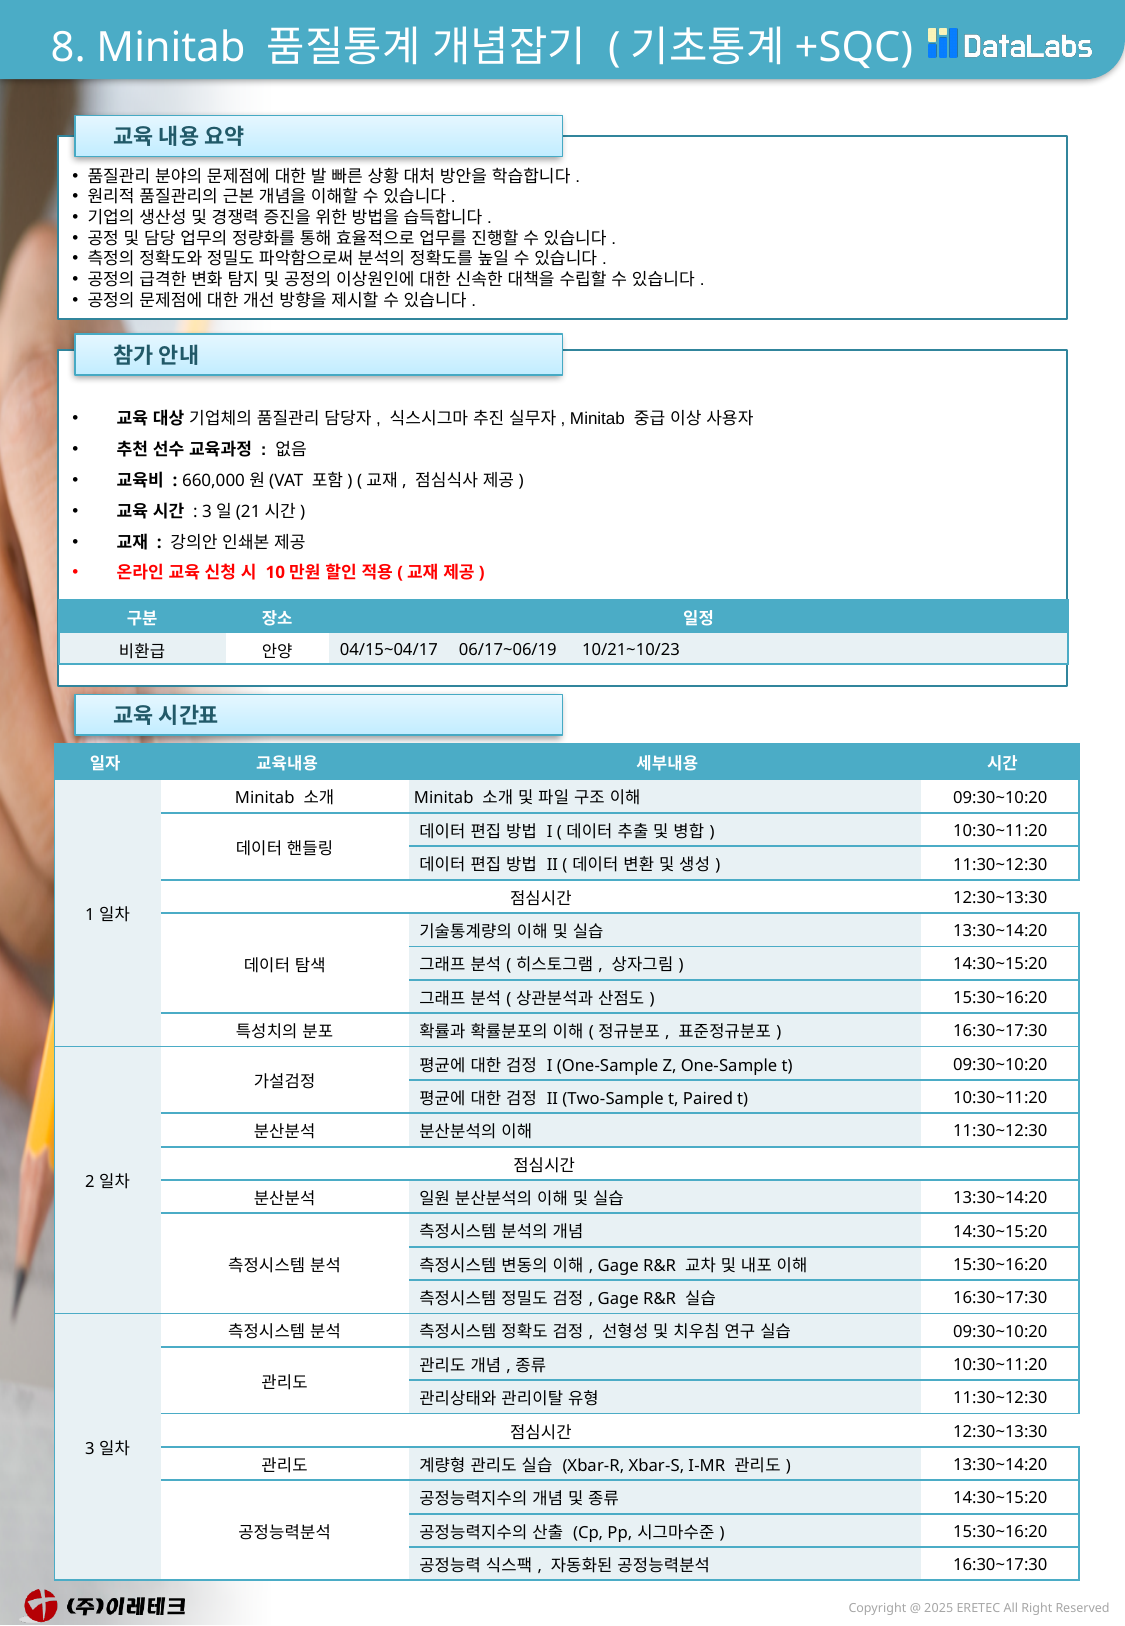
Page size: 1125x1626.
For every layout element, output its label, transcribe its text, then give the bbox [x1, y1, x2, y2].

table_cell 11:30~12:30 [921, 1381, 1078, 1413]
table_header 세부내용 [409, 745, 921, 779]
table_cell 관리도 [161, 1348, 409, 1413]
table_cell 기술통계량의 이해 및 실습 [409, 914, 921, 946]
table_cell 공정능력지수의 산출 (Cp, Pp,시그마수준) [409, 1515, 921, 1546]
table_cell Minitab 소개 및 파일 구조 이해 [409, 780, 921, 812]
table_header 구분 [60, 601, 226, 631]
table_cell 분산분석의 이해 [409, 1114, 921, 1146]
table_header 일자 [55, 745, 161, 779]
table_cell 확률과 확률분포의 이해(정규분포, 표준정규분포) [409, 1014, 921, 1046]
table_cell 13:30~14:20 [921, 1181, 1078, 1212]
table_header 교육내용 [161, 745, 409, 779]
table_header 시간 [921, 745, 1078, 779]
table_cell 비환급 [60, 633, 226, 663]
table_cell 데이터 편집 방법 II (데이터 변환 및 생성) [409, 847, 921, 879]
table_cell 13:30~14:20 [921, 914, 1078, 946]
table_cell 안양 [226, 633, 329, 663]
table_cell 데이터 핸들링 [161, 814, 409, 879]
table_cell 가설검정 [161, 1047, 409, 1112]
table_cell 관리도 개념,종류 [409, 1348, 921, 1379]
table_cell 특성치의 분포 [161, 1014, 409, 1046]
table_cell 10:30~11:20 [921, 1348, 1078, 1379]
table_cell 분산분석 [161, 1114, 409, 1146]
table_cell 관리상태와 관리이탈 유형 [409, 1381, 921, 1413]
table_cell 15:30~16:20 [921, 981, 1078, 1012]
table_cell 측정시스템 분석 [161, 1214, 409, 1313]
table_cell 관리도 [161, 1448, 409, 1479]
text_box 교육 대상 기업체의 품질관리 담당자, 식스시그마 추진 실무자, Minitab 중급 이상 사용자 추천 선수 교육과정 : 없음 교육비 : 660,000원(VAT 포함) (교재, 점심식사 제공) 교육 시간 : 3일(21시간) 교재 : 강의안 인쇄본 제공 온라인 교육 신청 시 10만원 할인 적용(교재 제공) [57, 389, 1068, 590]
table_cell 1일차 [55, 780, 161, 1046]
table_cell 16:30~17:30 [921, 1014, 1078, 1046]
table_cell 점심시간 [161, 1414, 921, 1446]
table_cell 13:30~14:20 [921, 1448, 1078, 1479]
title 8. Minitab 품질통계 개념잡기 (기초통계+SQC) [35, 9, 1049, 80]
table_cell 15:30~16:20 [921, 1515, 1078, 1546]
table_cell 평균에 대한 검정 I (One-Sample Z, One-Sample t) [409, 1047, 921, 1079]
table_cell 공정능력지수의 개념 및 종류 [409, 1481, 921, 1513]
table_cell 11:30~12:30 [921, 1114, 1078, 1146]
text_box 품질관리 분야의 문제점에 대한 발 빠른 상황 대처 방안을 학습합니다. 원리적 품질관리의 근본 개념을 이해할 수 있습니다. 기업의 생산성 및 경쟁력 증진을 위한 방법을 습득합니다. 공정 및 담당 업무의 정량화를 통해 효율적으로 업무를 진행할 수 있습니다. 측정의 정확도와 정밀도 파악함으로써 분석의 정확도를 높일 수 있습니다. 공정의 급격한 변화 탐지 및 공정의 이상원인에 대한 신속한 대책을 수립할 수 있습니다. 공정의 문제점에 대한 개선 방향을 제시할 수 있습니다. [57, 157, 1068, 317]
text_box 교육 내용 요약 [74, 115, 563, 157]
table_cell 측정시스템 정확도 검정, 선형성 및 치우침 연구 실습 [409, 1314, 921, 1346]
table_cell 14:30~15:20 [921, 1481, 1078, 1513]
table_cell 2일차 [55, 1047, 161, 1313]
table_cell 그래프 분석(히스토그램, 상자그림) [409, 947, 921, 979]
text_box [55, 134, 1070, 321]
table_cell 11:30~12:30 [921, 847, 1078, 879]
table_cell 공정능력 식스팩, 자동화된 공정능력분석 [409, 1548, 921, 1579]
table_cell 14:30~15:20 [921, 1214, 1078, 1246]
table_cell 09:30~10:20 [921, 1047, 1078, 1079]
table_cell 10:30~11:20 [921, 814, 1078, 845]
table_cell 데이터 탐색 [161, 914, 409, 1012]
table_cell 측정시스템 분석의 개념 [409, 1214, 921, 1246]
table_cell 계량형 관리도 실습 (Xbar-R, Xbar-S, I-MR 관리도) [409, 1448, 921, 1479]
table_cell 09:30~10:20 [921, 780, 1078, 812]
table_cell 12:30~13:30 [921, 881, 1079, 912]
table_cell 점심시간 [161, 1148, 1078, 1179]
table_cell 14:30~15:20 [921, 947, 1078, 979]
table_cell Minitab 소개 [161, 780, 409, 812]
table_cell 15:30~16:20 [921, 1248, 1078, 1279]
table_cell 04/15~04/17 06/17~06/19 10/21~10/23 [329, 633, 1067, 663]
table_header 장소 [226, 601, 329, 631]
table_cell 측정시스템 분석 [161, 1314, 409, 1346]
table_cell 측정시스템 변동의 이해, Gage R&R 교차 및 내포 이해 [409, 1248, 921, 1279]
table_cell 점심시간 [161, 881, 921, 912]
table_cell 측정시스템 정밀도 검정, Gage R&R 실습 [409, 1281, 921, 1313]
table_cell 3일차 [55, 1314, 161, 1579]
table_cell 그래프 분석(상관분석과 산점도) [409, 981, 921, 1012]
table_cell 공정능력분석 [161, 1481, 409, 1579]
table_cell 16:30~17:30 [921, 1548, 1078, 1579]
text_box [55, 348, 1070, 688]
text_box 참가 안내 [74, 333, 563, 376]
table_cell 분산분석 [161, 1181, 409, 1212]
table_cell 12:30~13:30 [921, 1414, 1079, 1446]
picture [0, 23, 1125, 1625]
table_header 일정 [329, 601, 1067, 631]
table_cell 16:30~17:30 [921, 1281, 1078, 1313]
text_box 교육 시간표 [74, 694, 563, 736]
table_cell 10:30~11:20 [921, 1081, 1078, 1112]
table_cell 09:30~10:20 [921, 1314, 1078, 1346]
table_cell 데이터 편집 방법 I (데이터 추출 및 병합) [409, 814, 921, 845]
table_cell 일원 분산분석의 이해 및 실습 [409, 1181, 921, 1212]
table_cell 평균에 대한 검정 II (Two-Sample t, Paired t) [409, 1081, 921, 1112]
